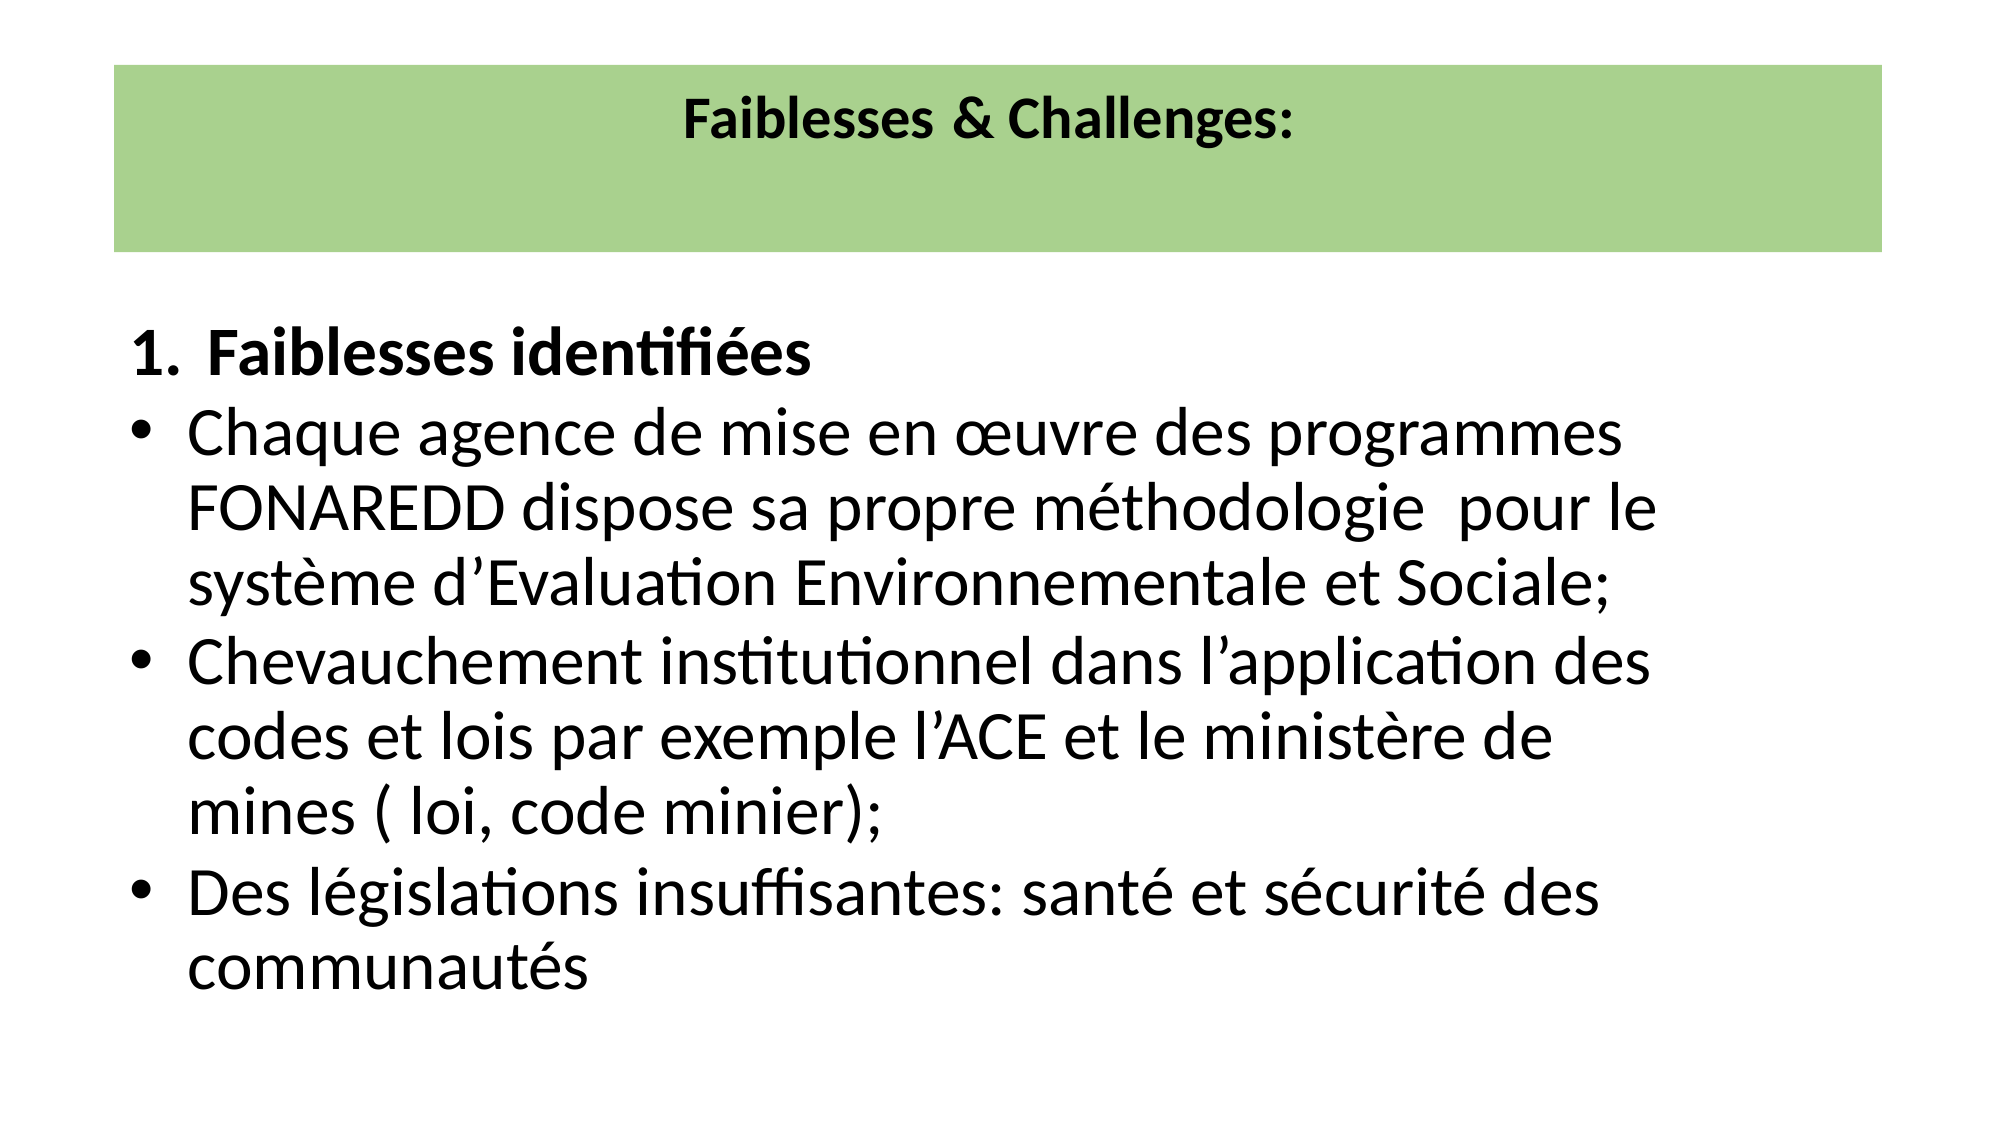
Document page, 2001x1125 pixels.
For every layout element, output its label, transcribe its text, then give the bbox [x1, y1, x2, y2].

subtitle Faiblesses identifiées Chaque agence de mise en œuvre des programmes FONAREDD dispose sa propre méthodologie pour le système d’Evaluation Environnementale et Sociale; Chevauchement institutionnel dans l’application des codes et lois par exemple l’ACE et le ministère de mines ( loi, code minier); Des législations insuffisantes: santé et sécurité des communautés [114, 307, 1750, 1053]
title Faiblesses & Challenges: [114, 64, 1882, 253]
